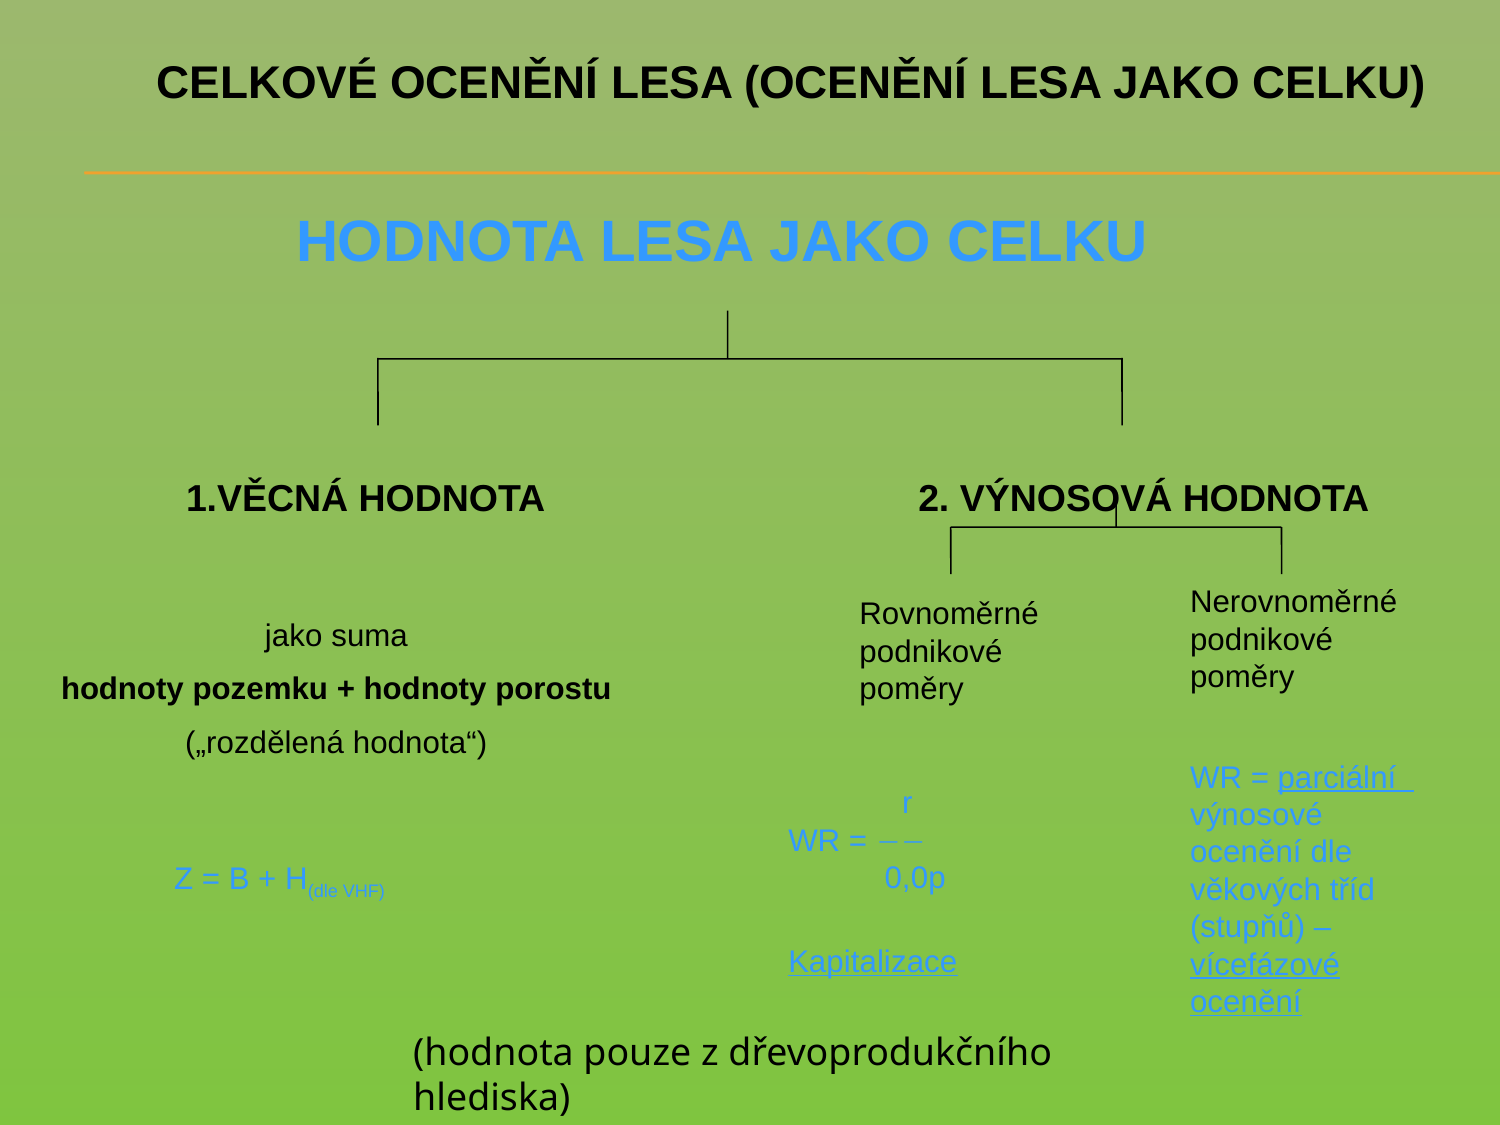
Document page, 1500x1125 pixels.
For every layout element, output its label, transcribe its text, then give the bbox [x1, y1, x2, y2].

text_box 1.VĚCNÁ HODNOTA [171, 466, 597, 527]
text_box jako suma hodnoty pozemku + hodnoty porostu („rozdělená hodnota“) [17, 608, 656, 767]
text_box HODNOTA LESA JAKO CELKU [281, 195, 1174, 280]
text_box r WR =  0,0p [773, 774, 1022, 902]
text_box WR = parciální výnosové ocenění dle věkových tříd (stupňů) – vícefázové ocenění [1175, 749, 1436, 1027]
text_box Nerovnoměrné podnikové poměry [1175, 574, 1459, 702]
text_box Z = B + H(dle VHF) [159, 850, 514, 909]
text_box CELKOVÉ OCENĚNÍ LESA (OCENĚNÍ LESA JAKO CELKU) [62, 45, 1459, 116]
text_box Rovnoměrné podnikové poměry [844, 586, 1105, 714]
text_box Kapitalizace [773, 934, 1010, 987]
text_box 2. VÝNOSOVÁ HODNOTA [903, 466, 1388, 527]
text_box (hodnota pouze z dřevoprodukčního hlediska) [398, 1020, 1149, 1125]
